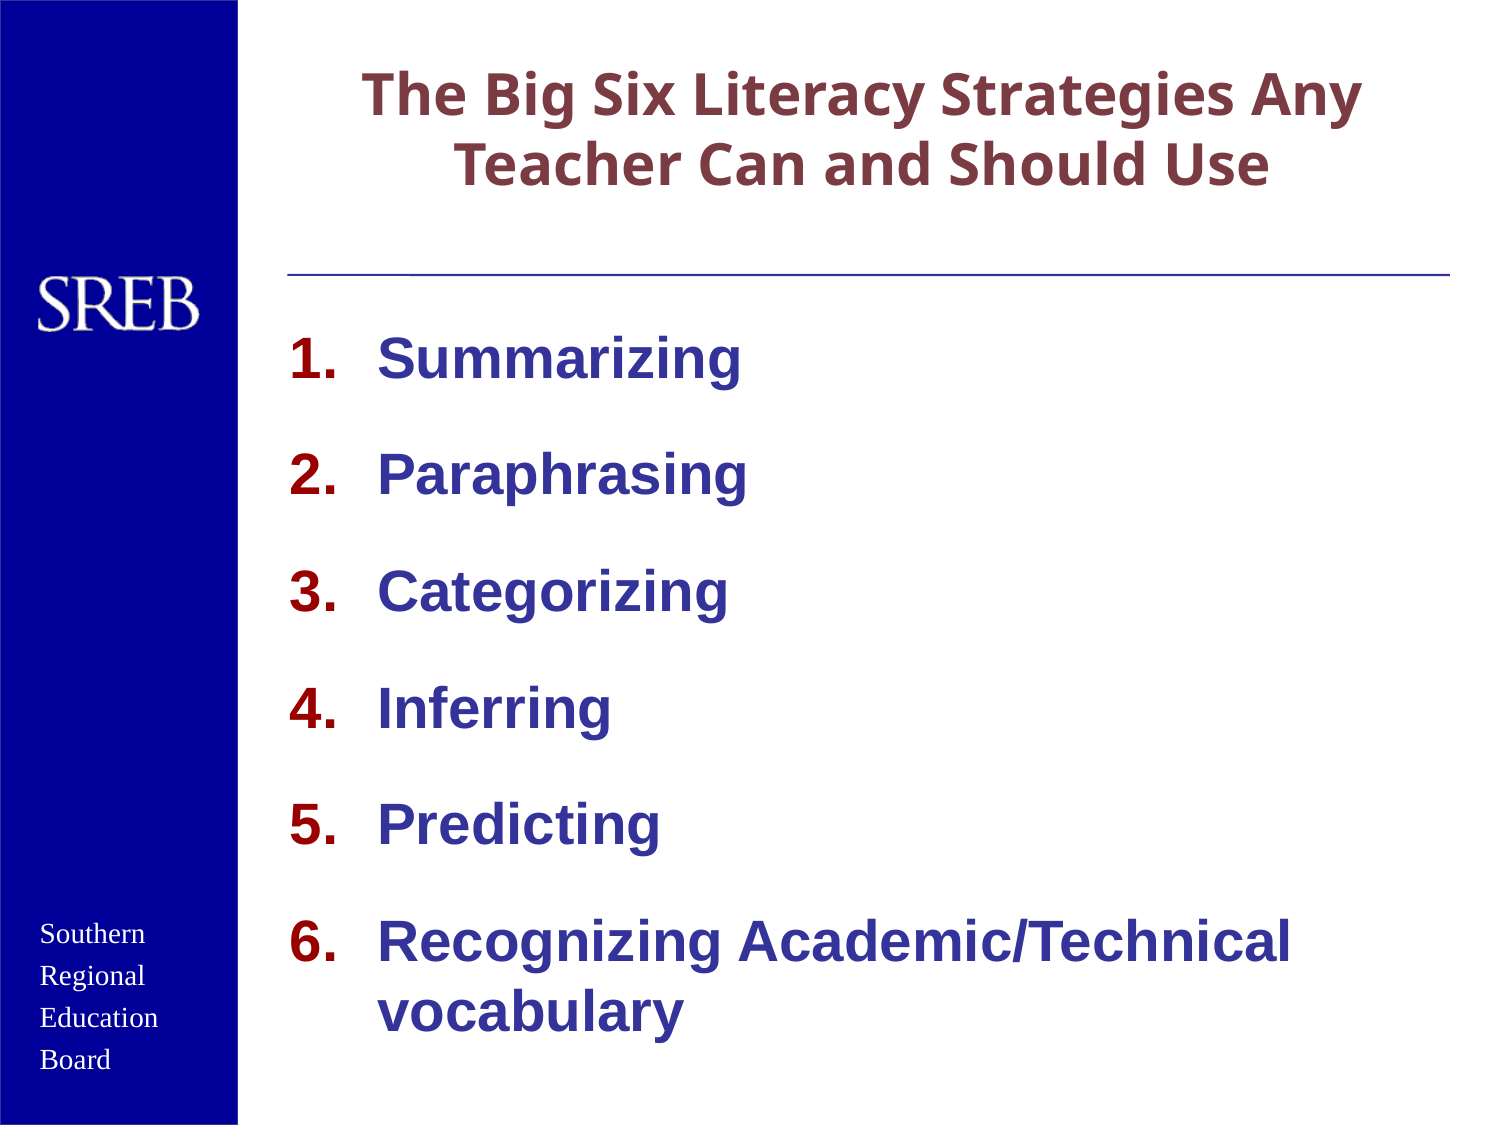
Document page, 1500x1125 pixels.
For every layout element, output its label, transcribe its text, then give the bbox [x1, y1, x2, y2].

text_box The Big Six Literacy Strategies Any Teacher Can and Should Use [275, 49, 1450, 205]
text_box Summarizing Paraphrasing Categorizing Inferring Predicting Recognizing Academic/Technical vocabulary [274, 312, 1463, 1088]
picture [37, 274, 200, 332]
